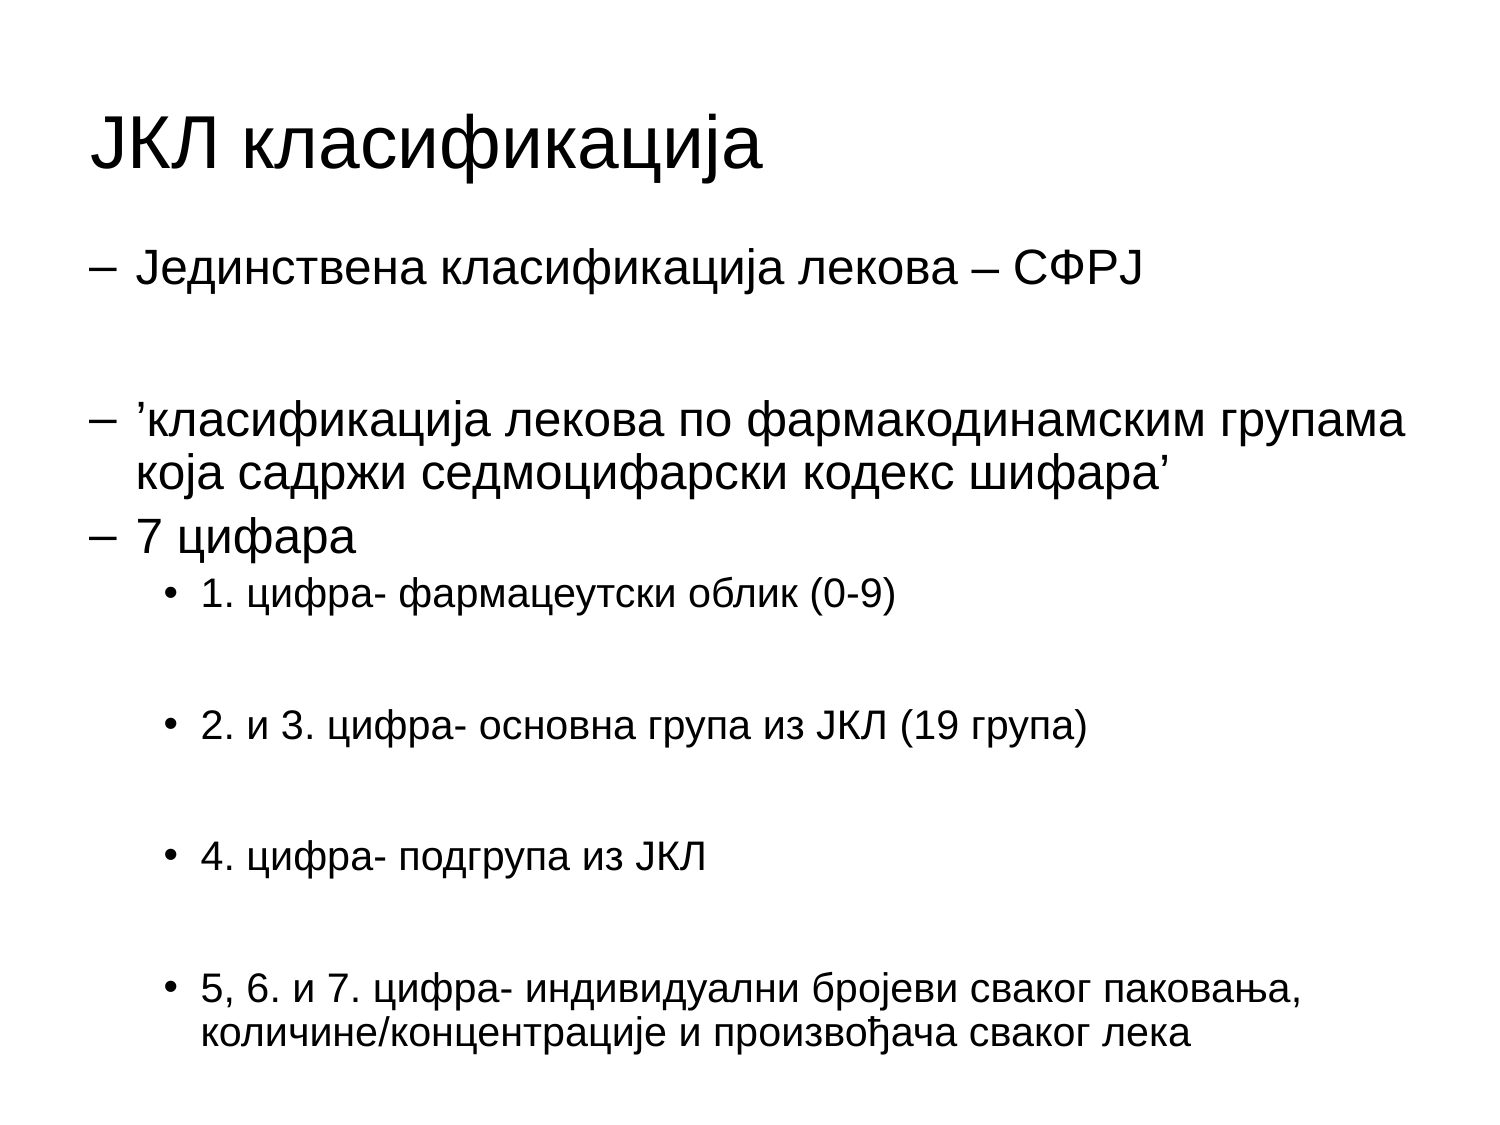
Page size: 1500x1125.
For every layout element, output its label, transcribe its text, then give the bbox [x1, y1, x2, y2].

title ЈКЛ класификација [75, 45, 1425, 165]
list Јединствена класификација лекова – СФРЈ ’класификација лекова по фармакодинамским групама која садржи седмоцифарски кодекс шифара’ 7 цифара 1. цифра- фармацеутски облик (0-9) 2. и 3. цифра- основна група из ЈКЛ (19 група) 4. цифра- подгрупа из ЈКЛ 5, 6. и 7. цифра- индивидуални бројеви сваког паковања, количине/концентрације и произвођача сваког лека [0, 165, 1500, 1071]
